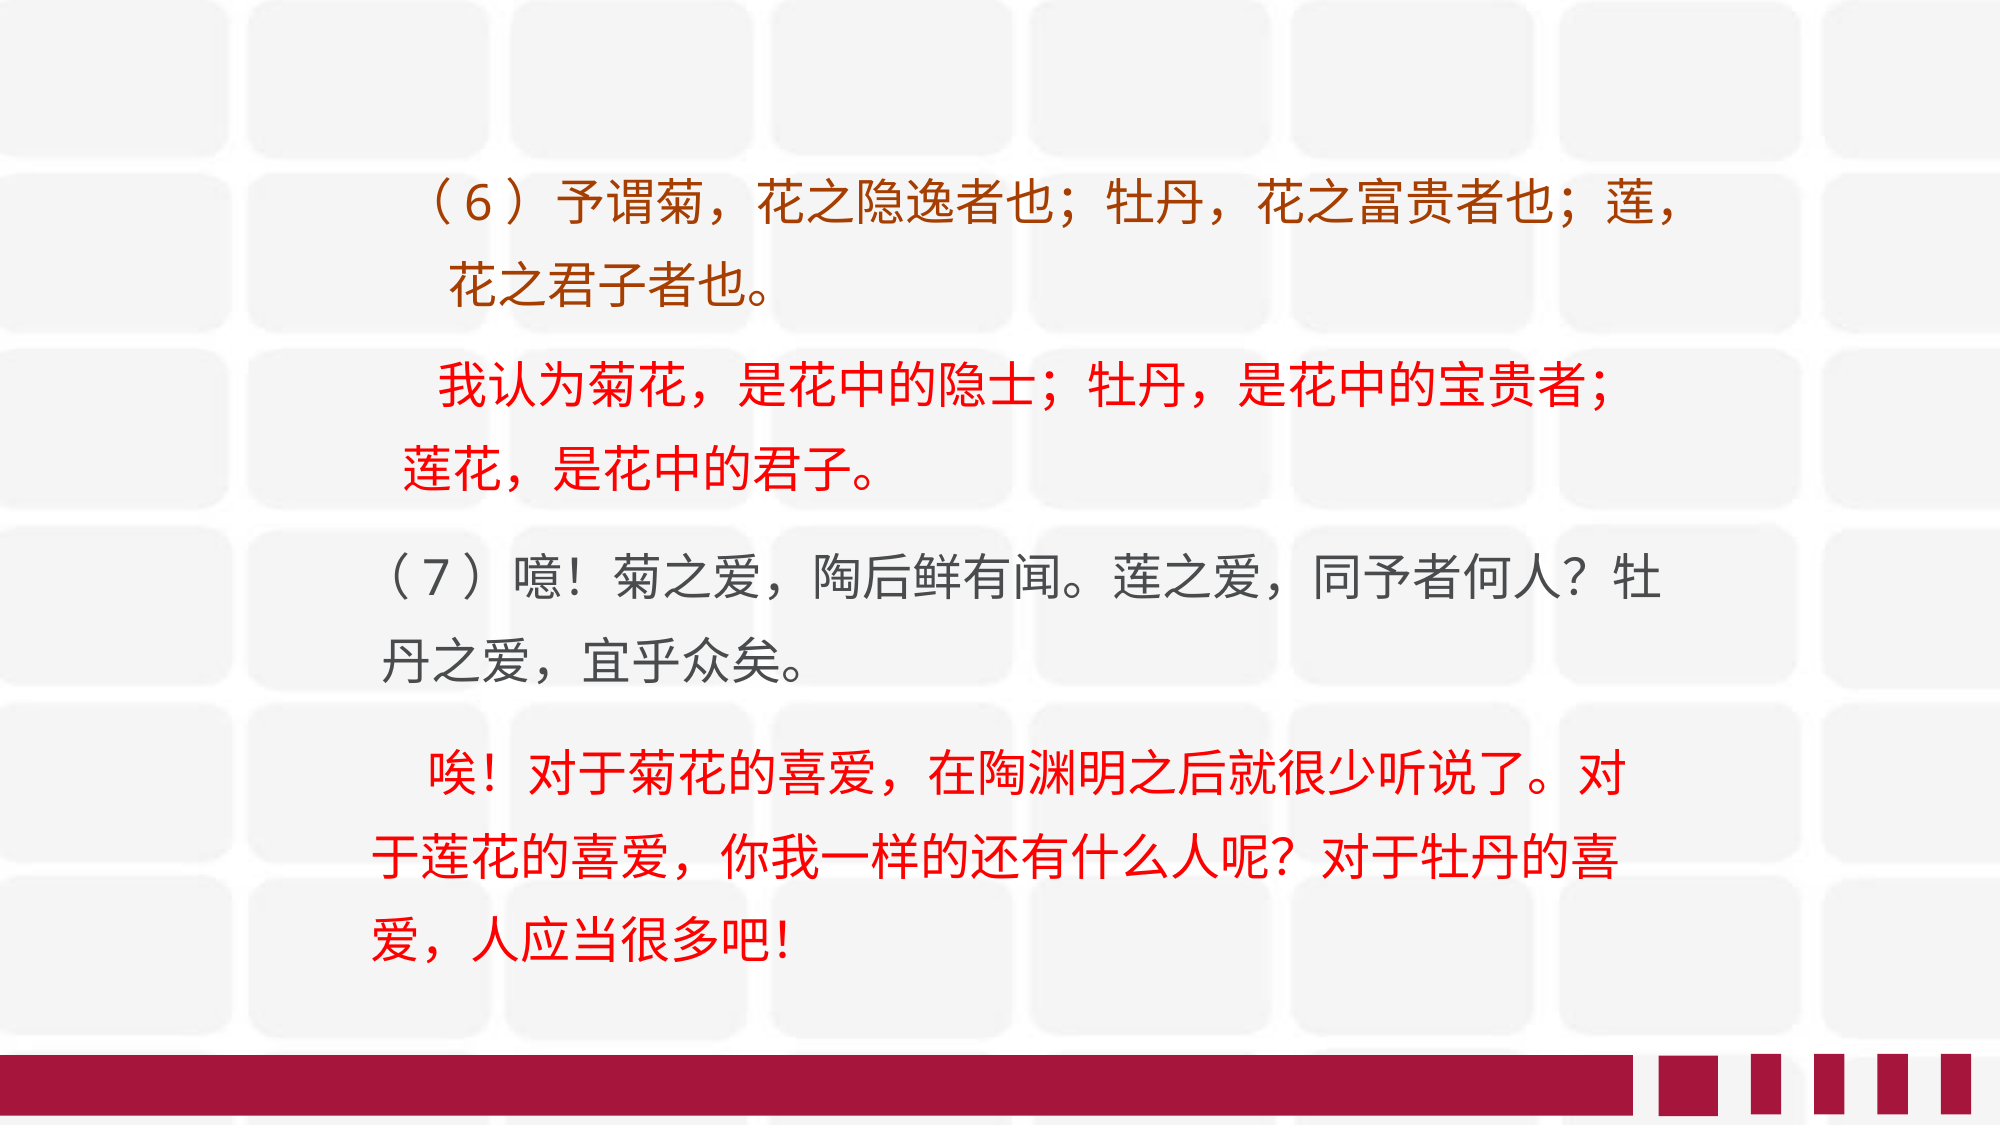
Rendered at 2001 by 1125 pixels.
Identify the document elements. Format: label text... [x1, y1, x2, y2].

picture [0, 0, 2000, 1125]
text_box 唉！对于菊花的喜爱，在陶渊明之后就很少听说了。对于莲花的喜爱，你我一样的还有什么人呢？对于牡丹的喜爱，人应当很多吧！ [355, 710, 1674, 976]
text_box 我认为菊花，是花中的隐士；牡丹，是花中的宝贵者；莲花，是花中的君子。 [387, 323, 1674, 505]
text_box （7）噫！菊之爱，陶后鲜有闻。莲之爱，同予者何人？牡 丹之爱，宜乎众矣。 [314, 516, 1686, 690]
list （6）予谓菊，花之隐逸者也；牡丹，花之富贵者也；莲， 花之君子者也。 [357, 141, 1678, 324]
